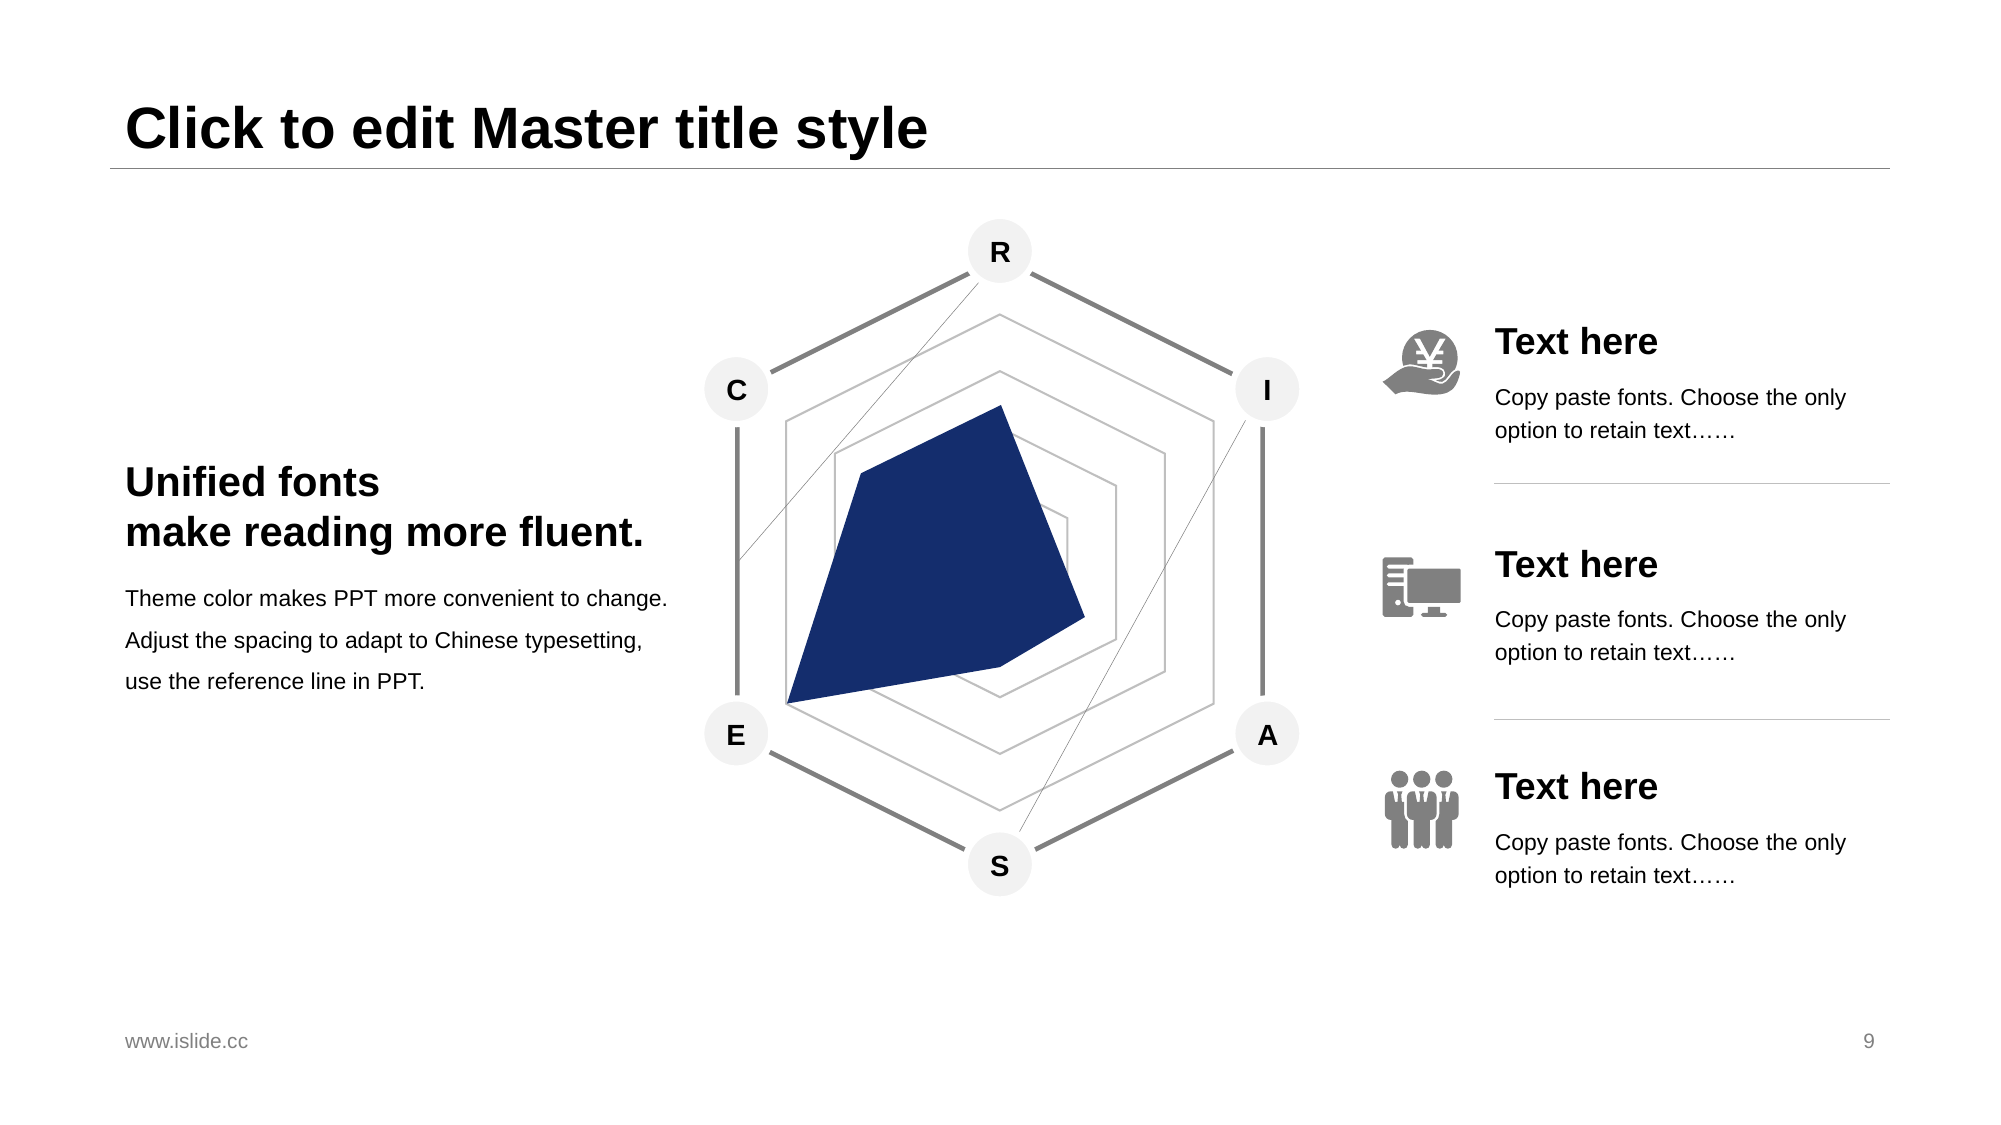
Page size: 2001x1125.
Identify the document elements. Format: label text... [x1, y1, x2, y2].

footer www.islide.cc [109, 1023, 790, 1058]
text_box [110, 215, 1890, 929]
title Click to edit Master title style [109, 0, 1890, 169]
slide_number 9 [1412, 1023, 1890, 1058]
